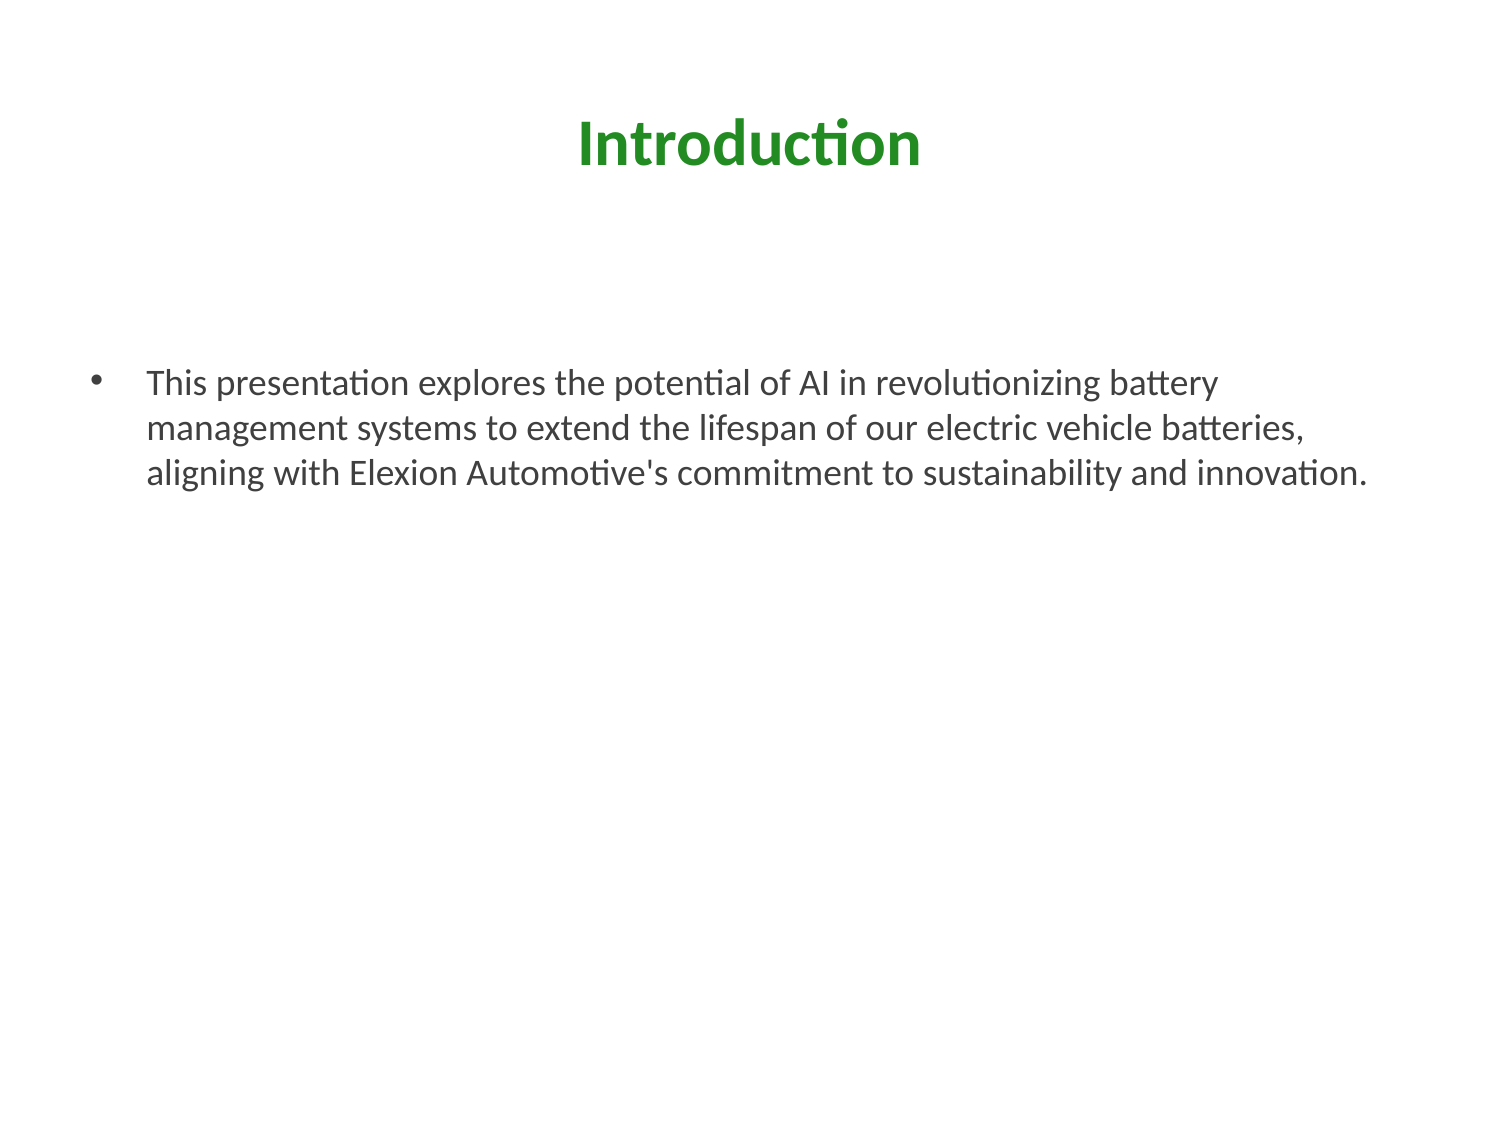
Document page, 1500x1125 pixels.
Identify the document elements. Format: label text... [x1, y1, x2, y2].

title Introduction [75, 45, 1425, 233]
list This presentation explores the potential of AI in revolutionizing battery management systems to extend the lifespan of our electric vehicle batteries, aligning with Elexion Automotive's commitment to sustainability and innovation. [75, 262, 1425, 1005]
